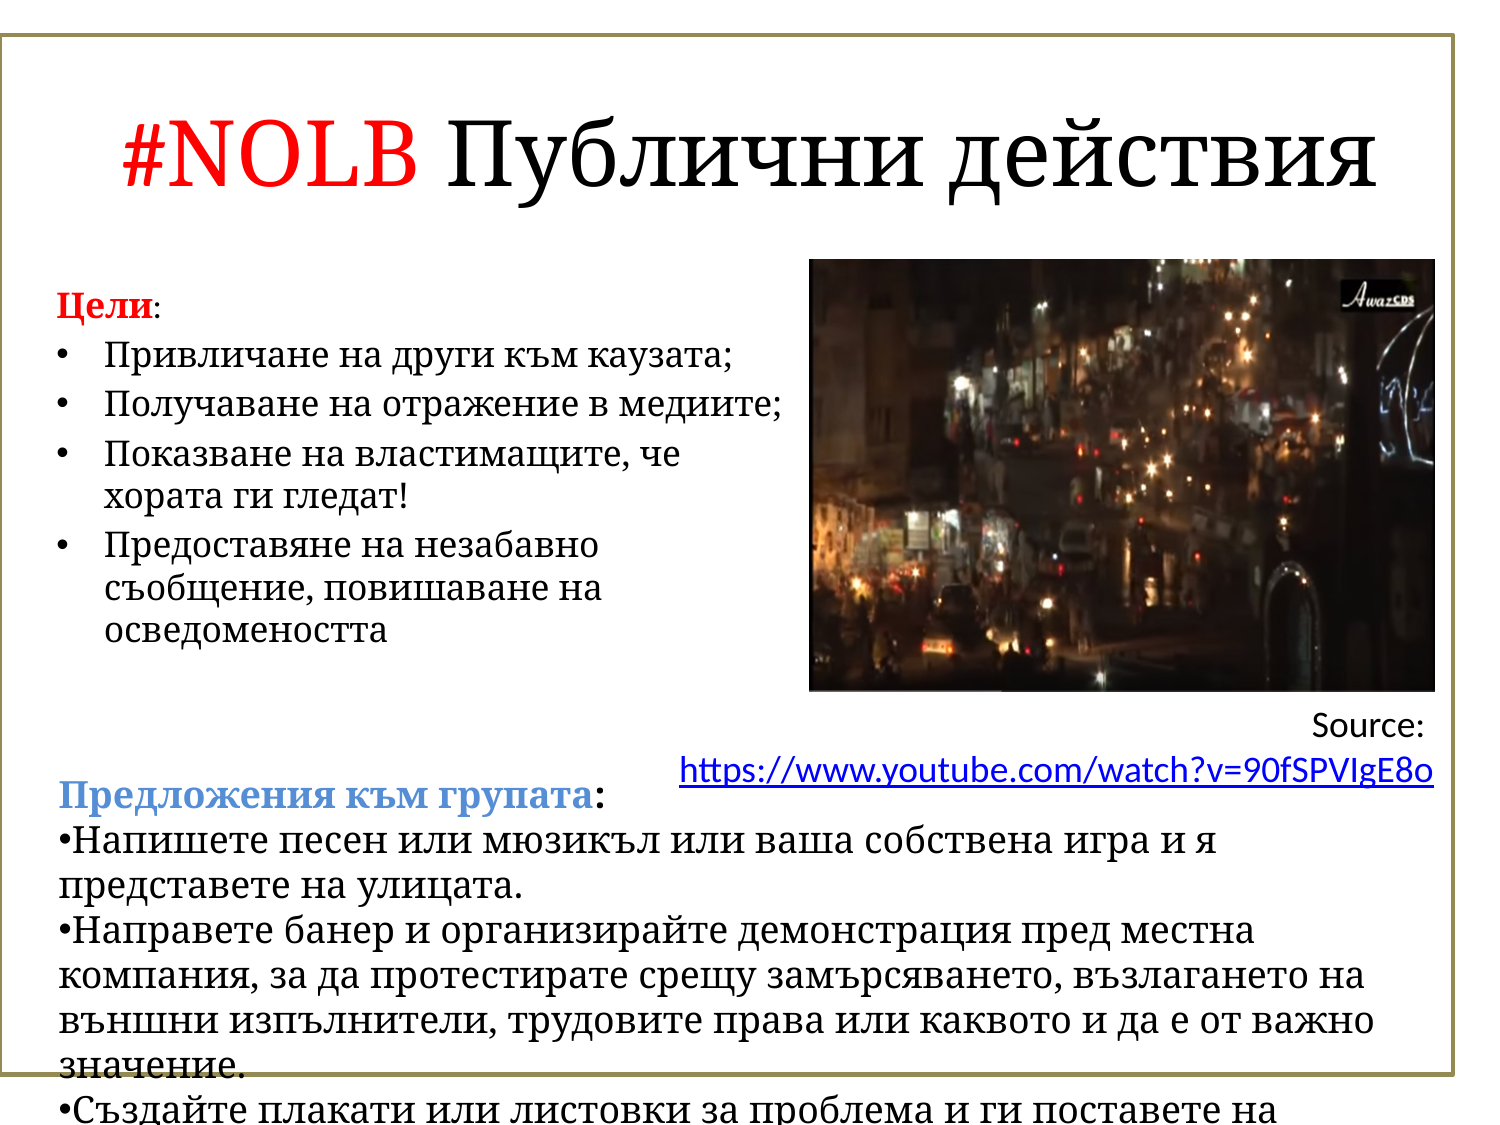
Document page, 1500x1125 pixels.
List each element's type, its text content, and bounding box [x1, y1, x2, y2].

list Цели: Привличане на други към каузата; Получаване на отражение в медиите; Показване на властимащите, че хората ги гледат! Предоставяне на незабавно съобщение, повишаване на осведомеността [41, 275, 798, 706]
text_box Предложения към групата: Напишете песен или мюзикъл или ваша собствена игра и я представете на улицата. Направете банер и организирайте демонстрация пред местна компания, за да протестирате срещу замърсяването, възлагането на външни изпълнители, трудовите права или каквото и да е от важно значение. Създайте плакати или листовки за проблема и ги поставете на обществени места. Създайте страница във Facebook, за да говорите за вашия проблем [43, 763, 1435, 1125]
picture [808, 259, 1435, 692]
text_box #NOLB Публични действия [74, 82, 1425, 218]
text_box Source: https://www.youtube.com/watch?v=90fSPVIgE8o [525, 692, 1449, 798]
text_box Suggestions for the group: a picture to make it into something eye-catching? Think of an issue which the group has a good understanding of, and set up a peer education programme with other groups, or pupils from the local school. Could you talk about human rights to a group of young people, or run an activity from Chapter 2 [0, 33, 1455, 1077]
